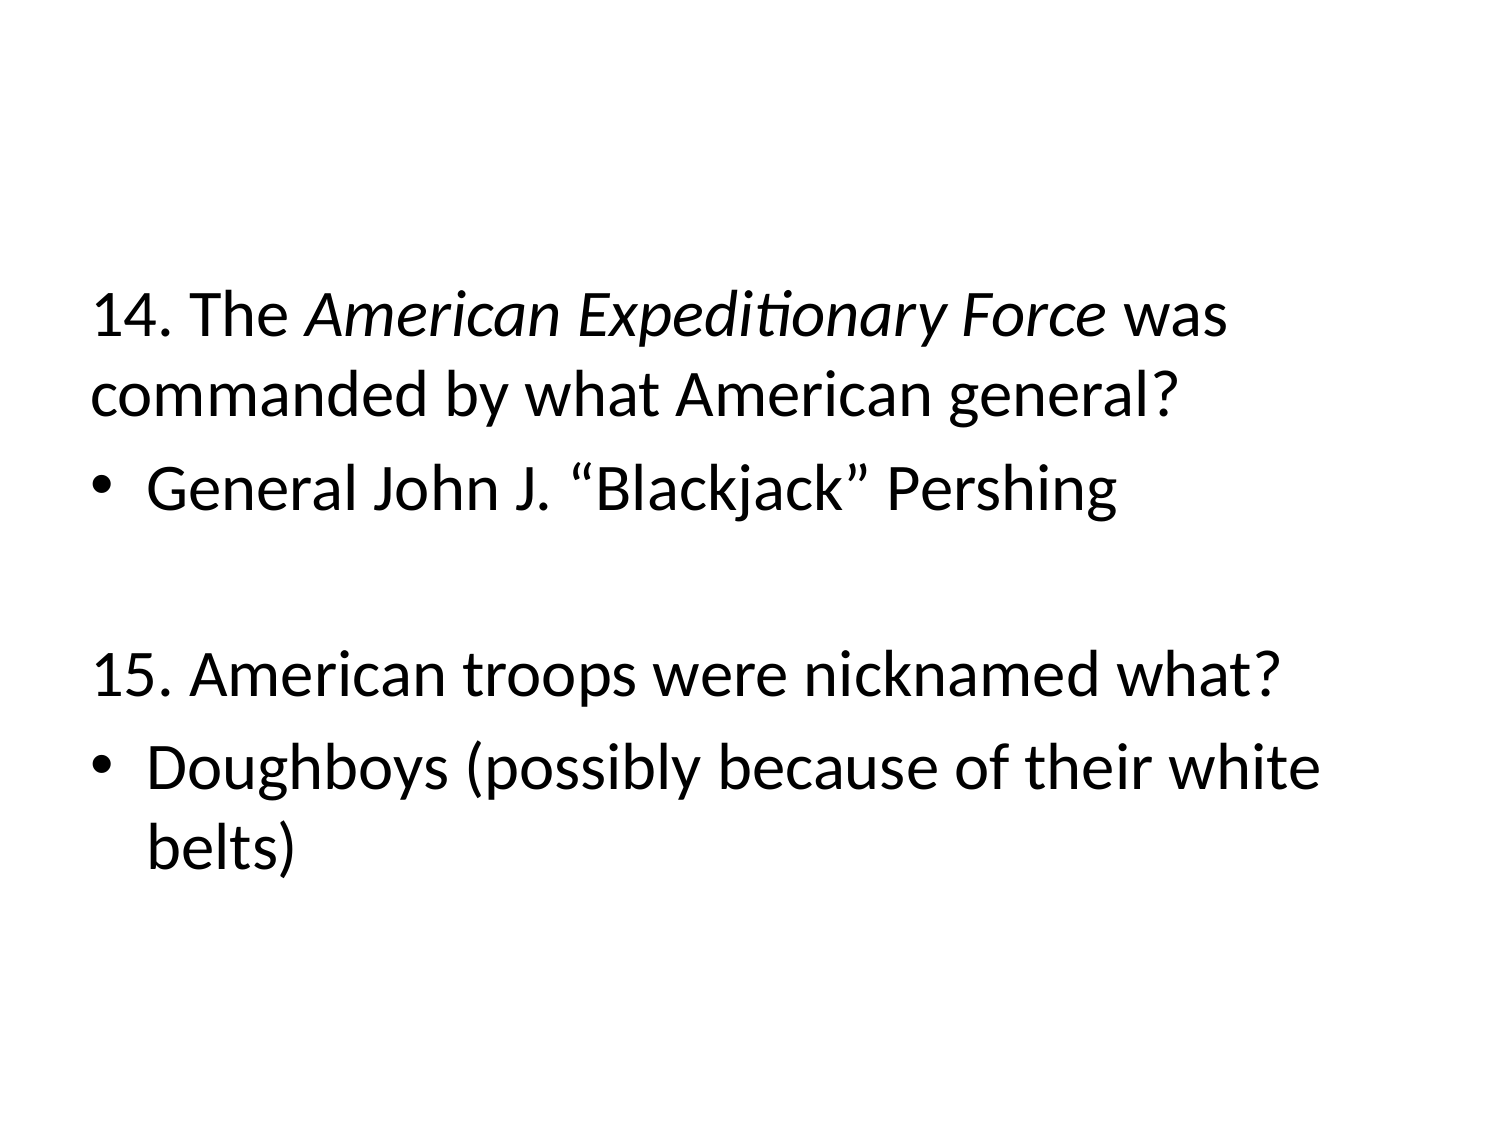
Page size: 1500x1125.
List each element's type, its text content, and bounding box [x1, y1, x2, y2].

list 14. The American Expeditionary Force was commanded by what American general? General John J. “Blackjack” Pershing 15. American troops were nicknamed what? Doughboys (possibly because of their white belts) [75, 262, 1425, 1005]
